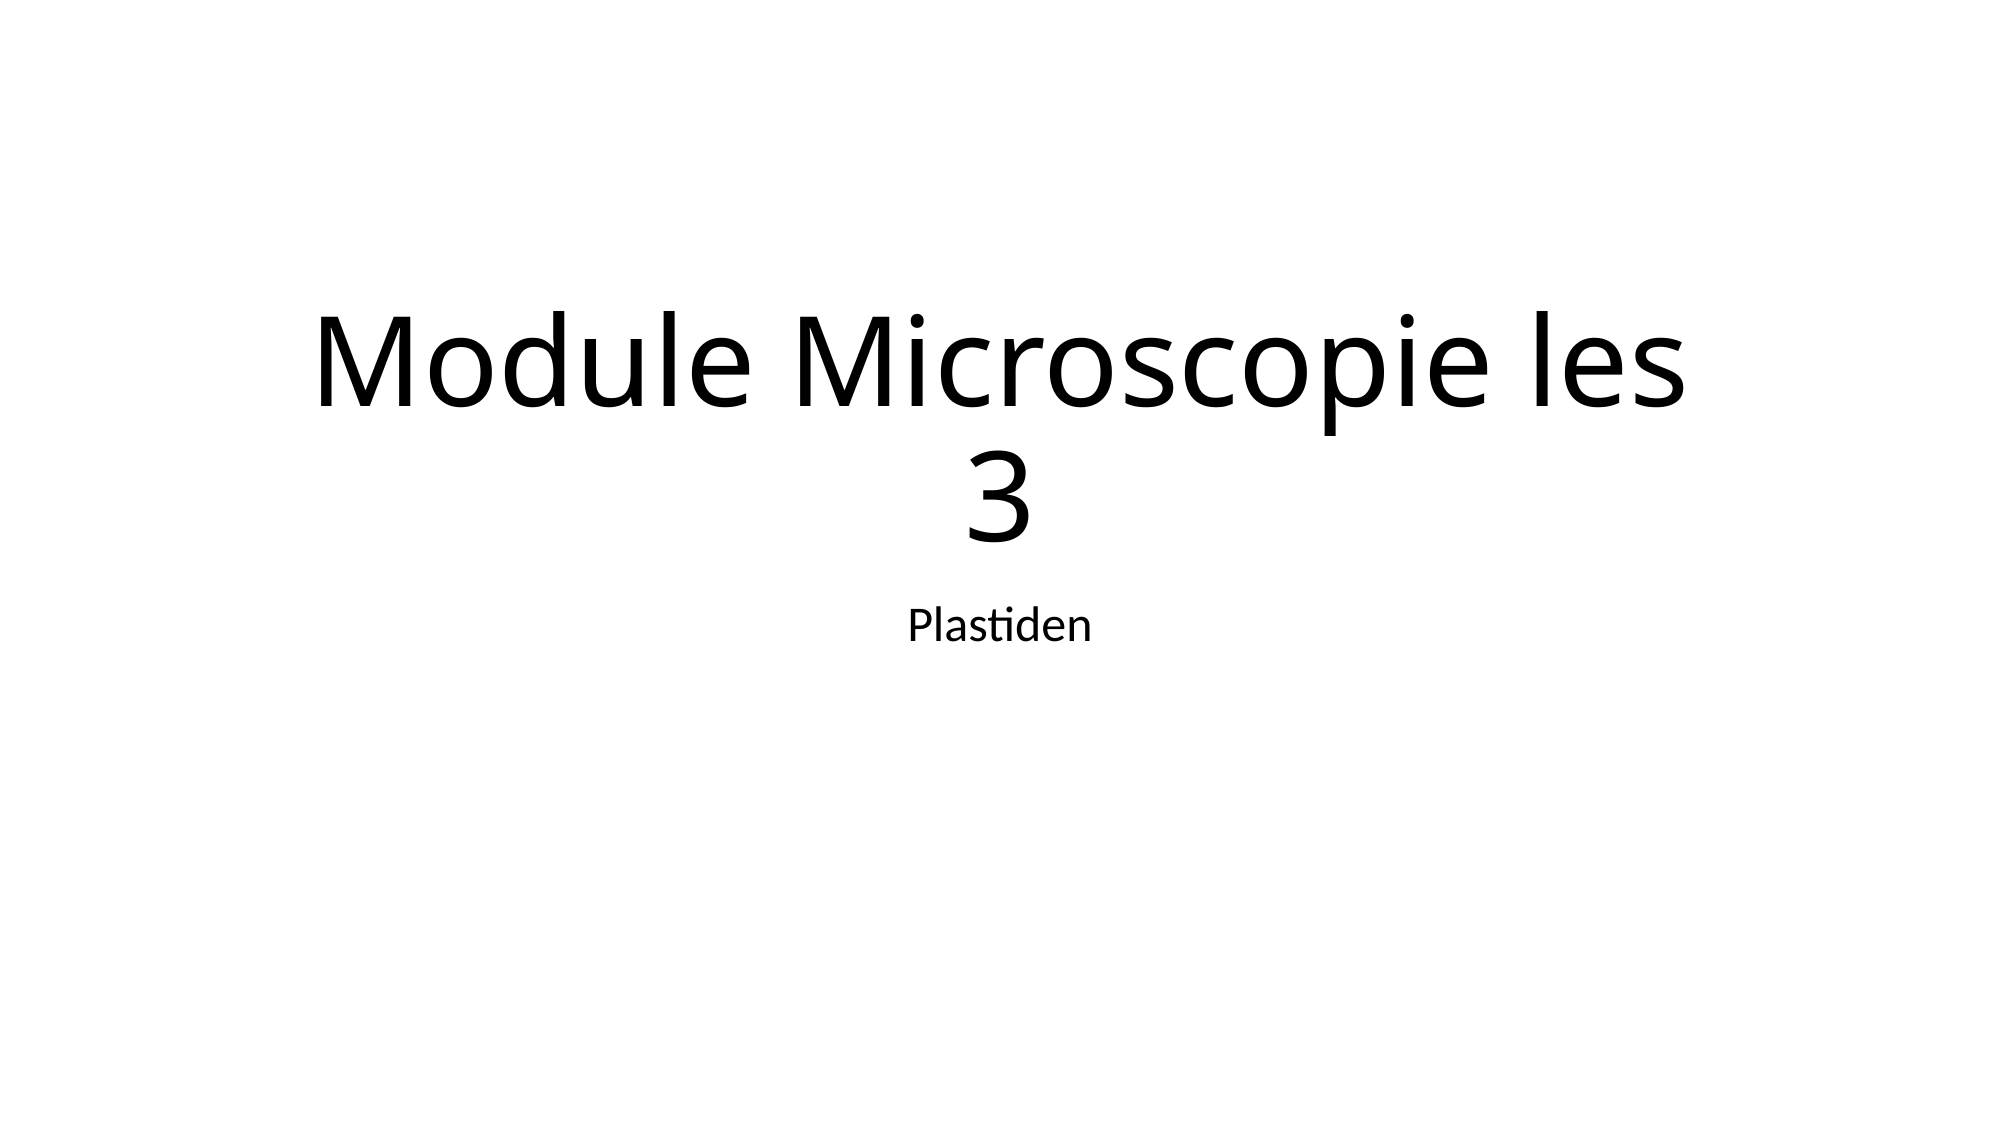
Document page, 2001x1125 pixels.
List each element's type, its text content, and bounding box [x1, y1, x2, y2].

title Module Microscopie les 3 [249, 184, 1750, 576]
subtitle Plastiden [249, 590, 1750, 737]
